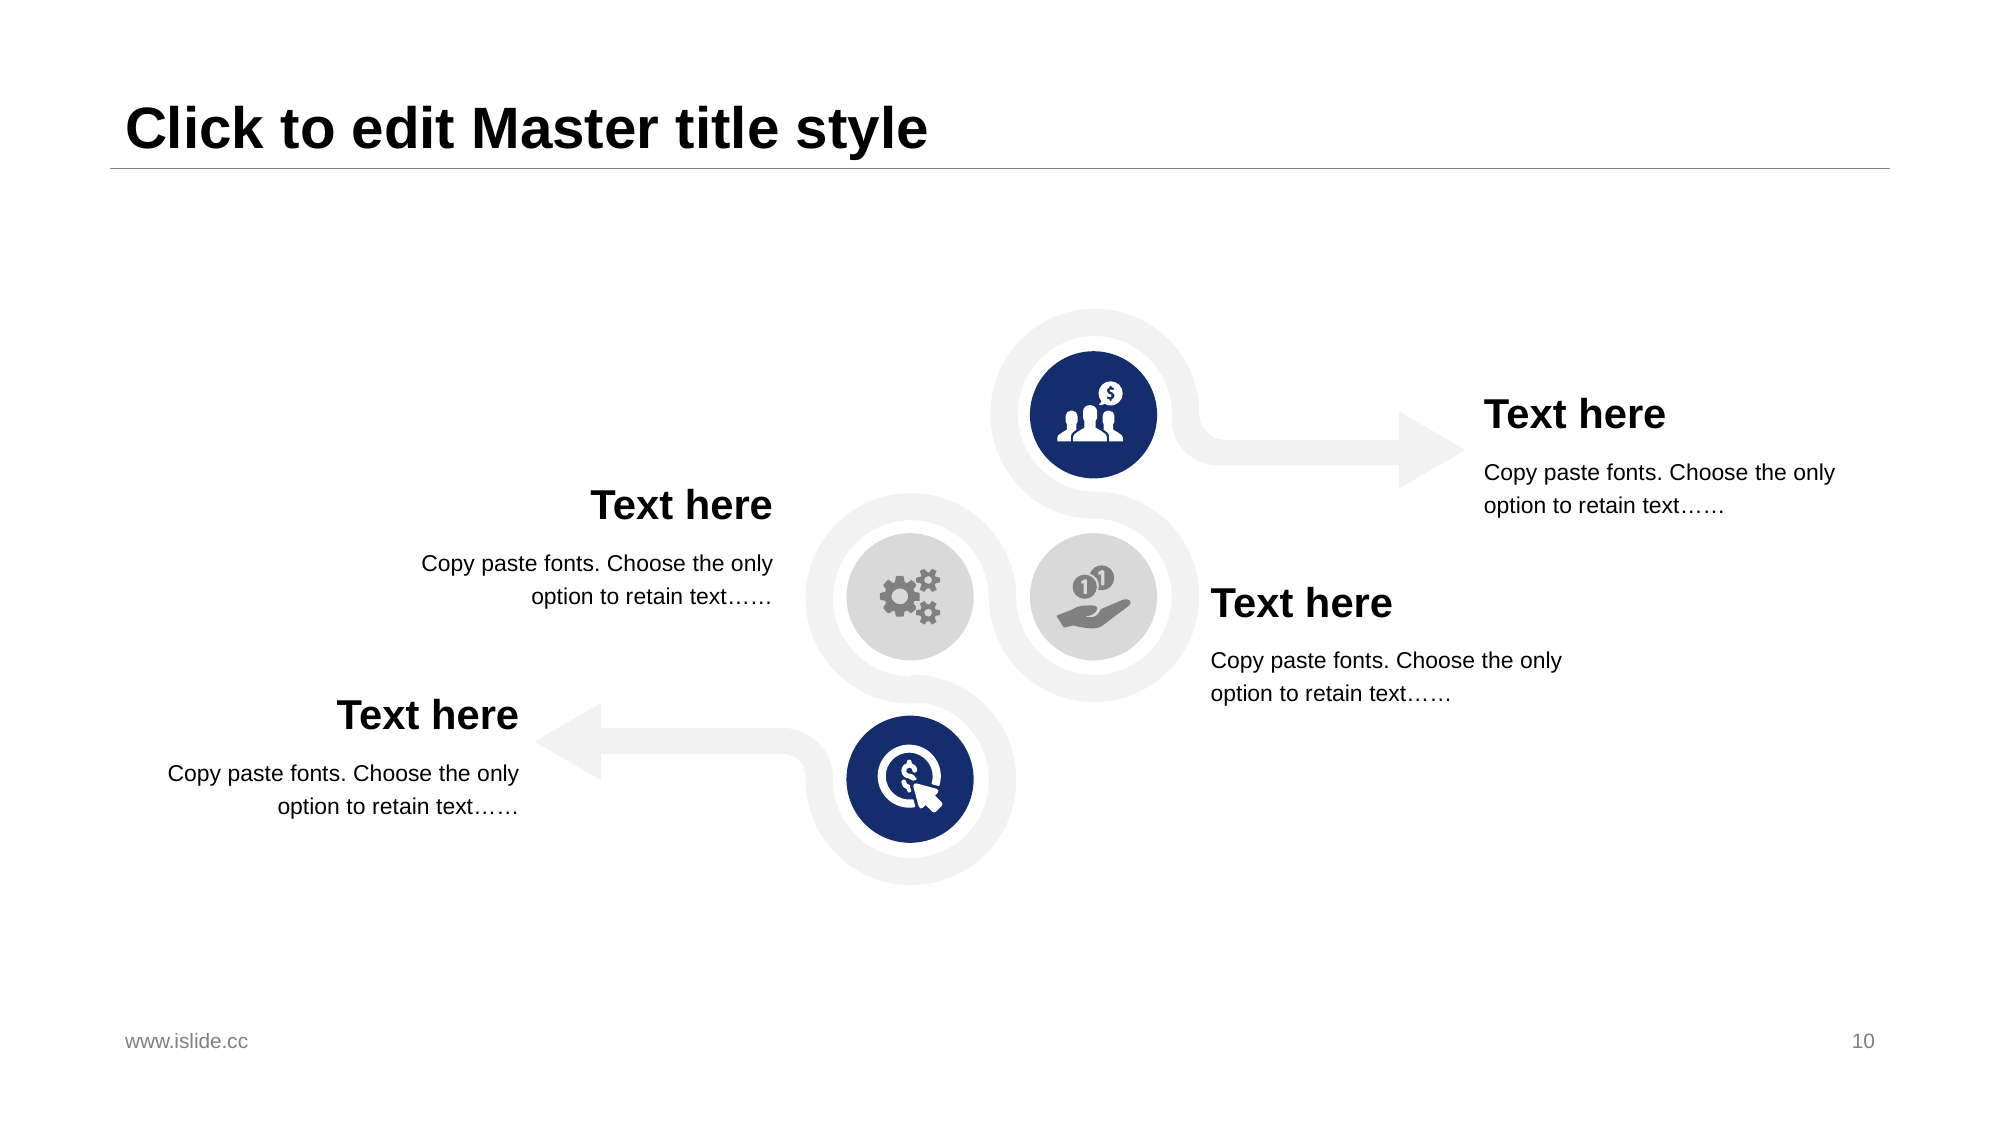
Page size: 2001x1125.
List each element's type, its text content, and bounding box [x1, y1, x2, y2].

slide_number 10 [1412, 1023, 1890, 1058]
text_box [127, 308, 1876, 886]
footer www.islide.cc [109, 1023, 790, 1058]
title Click to edit Master title style [109, 0, 1890, 169]
